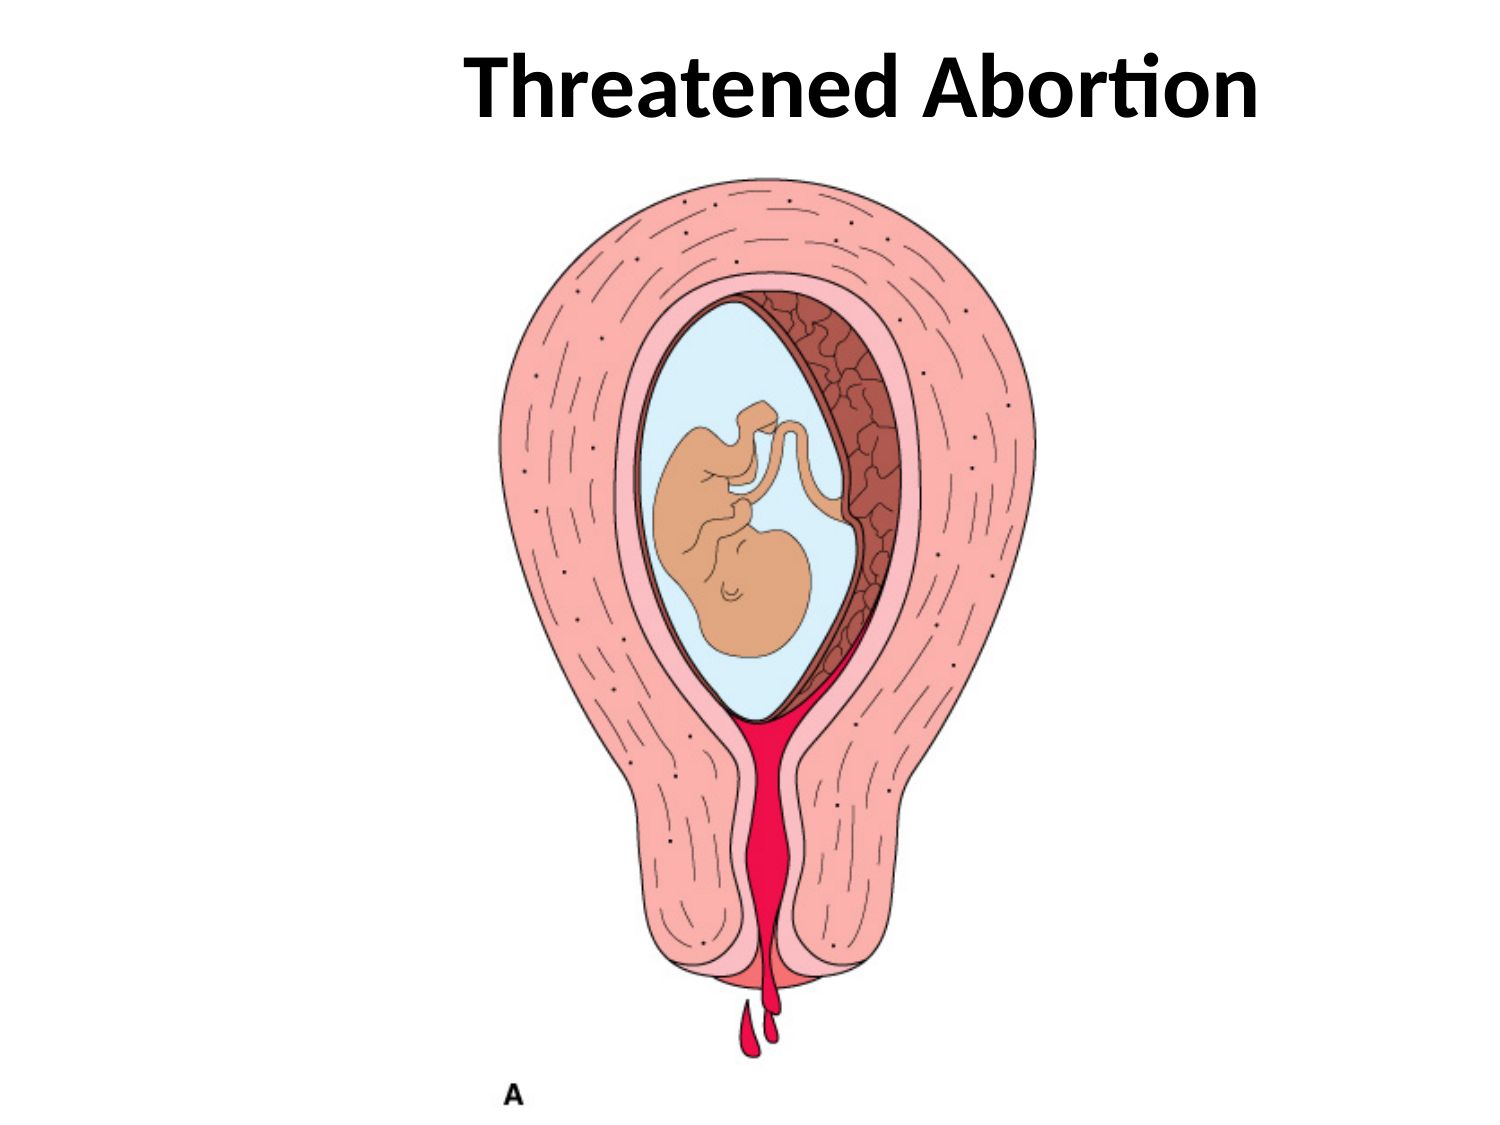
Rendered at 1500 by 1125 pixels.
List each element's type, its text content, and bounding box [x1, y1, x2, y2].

title Threatened Abortion [225, 0, 1500, 163]
picture [477, 162, 1061, 1125]
